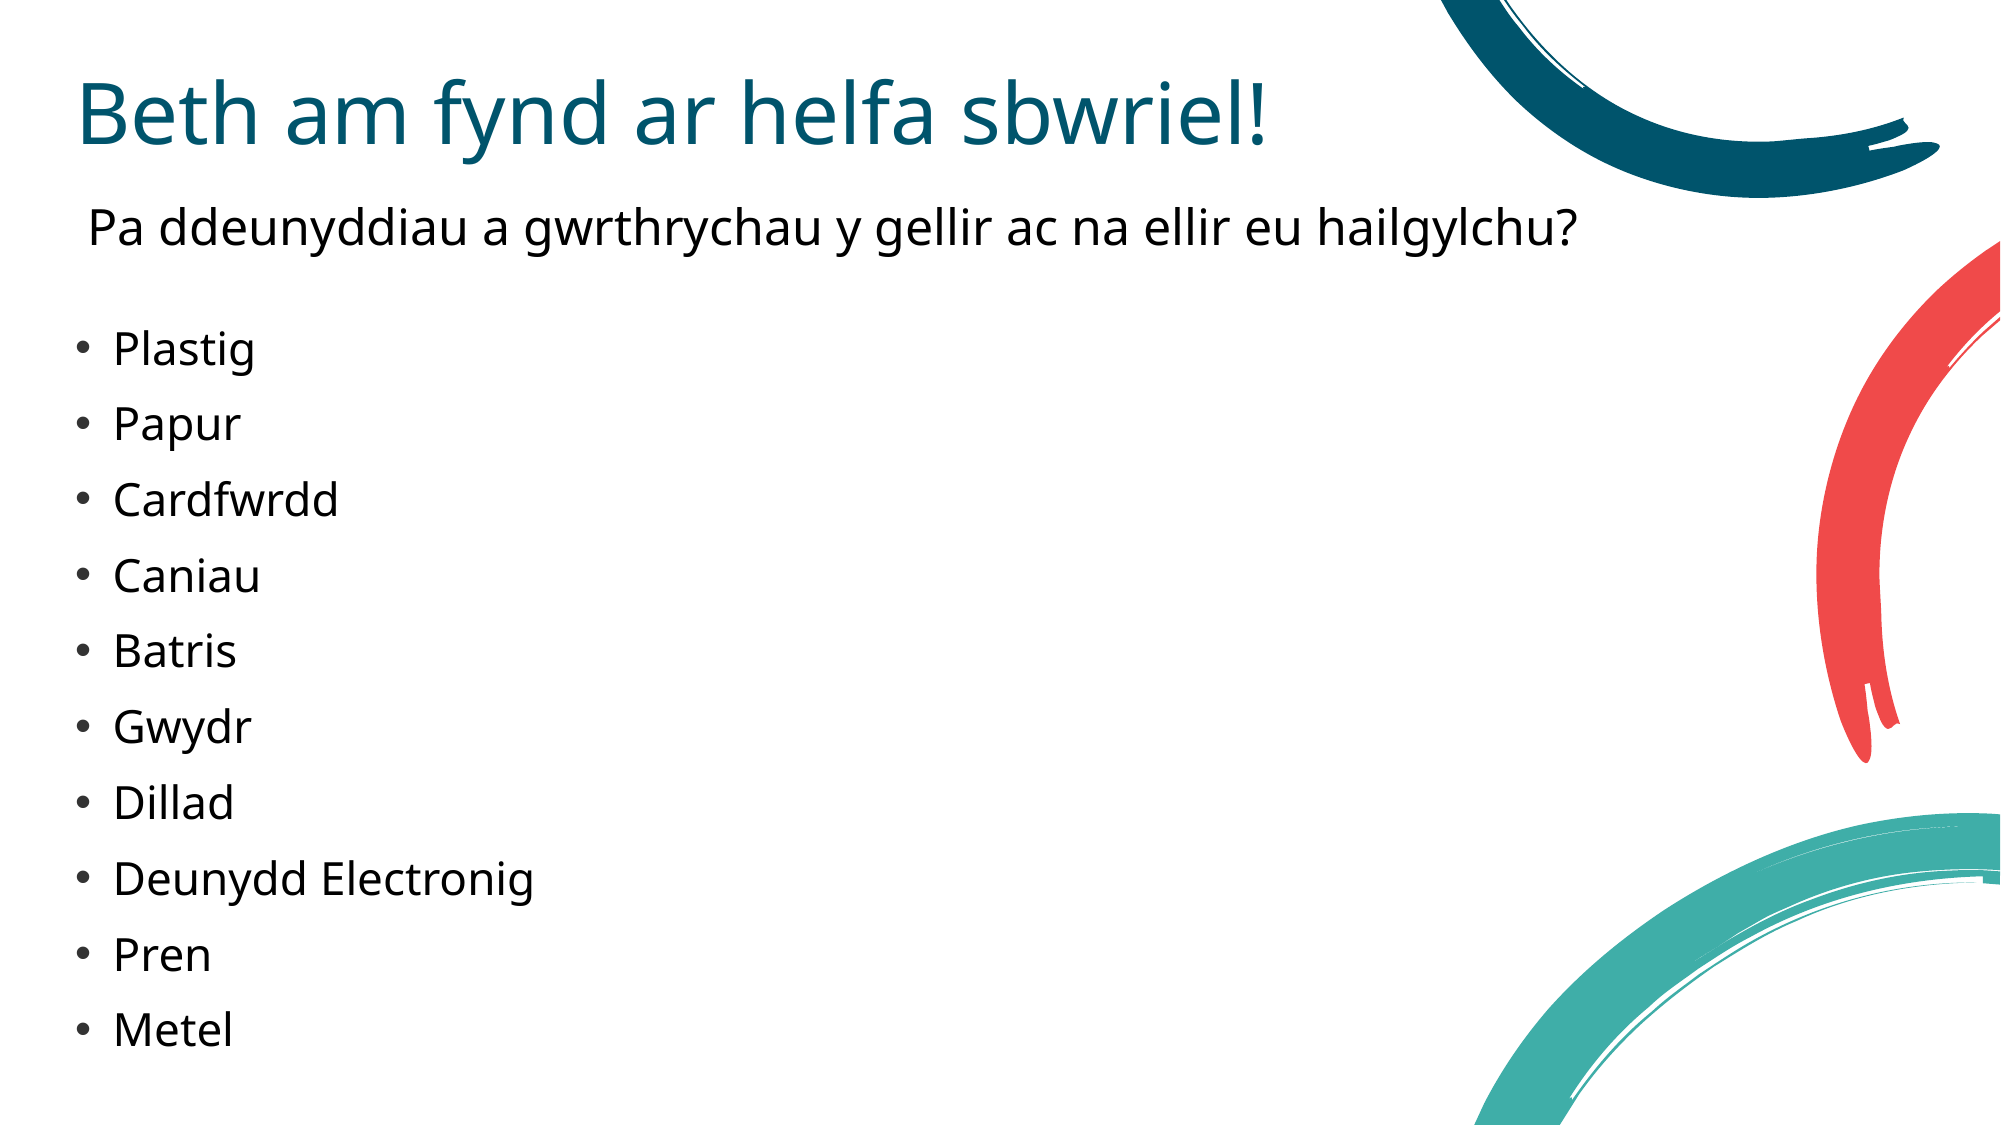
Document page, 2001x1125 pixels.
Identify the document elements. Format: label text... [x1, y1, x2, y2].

title Beth am fynd ar helfa sbwriel! [55, 50, 1828, 175]
list Pa ddeunyddiau a gwrthrychau y gellir ac na ellir eu hailgylchu? Plastig Papur Cardfwrdd Caniau Batris Gwydr Dillad Deunydd Electronig Pren Metel [55, 175, 1828, 1104]
